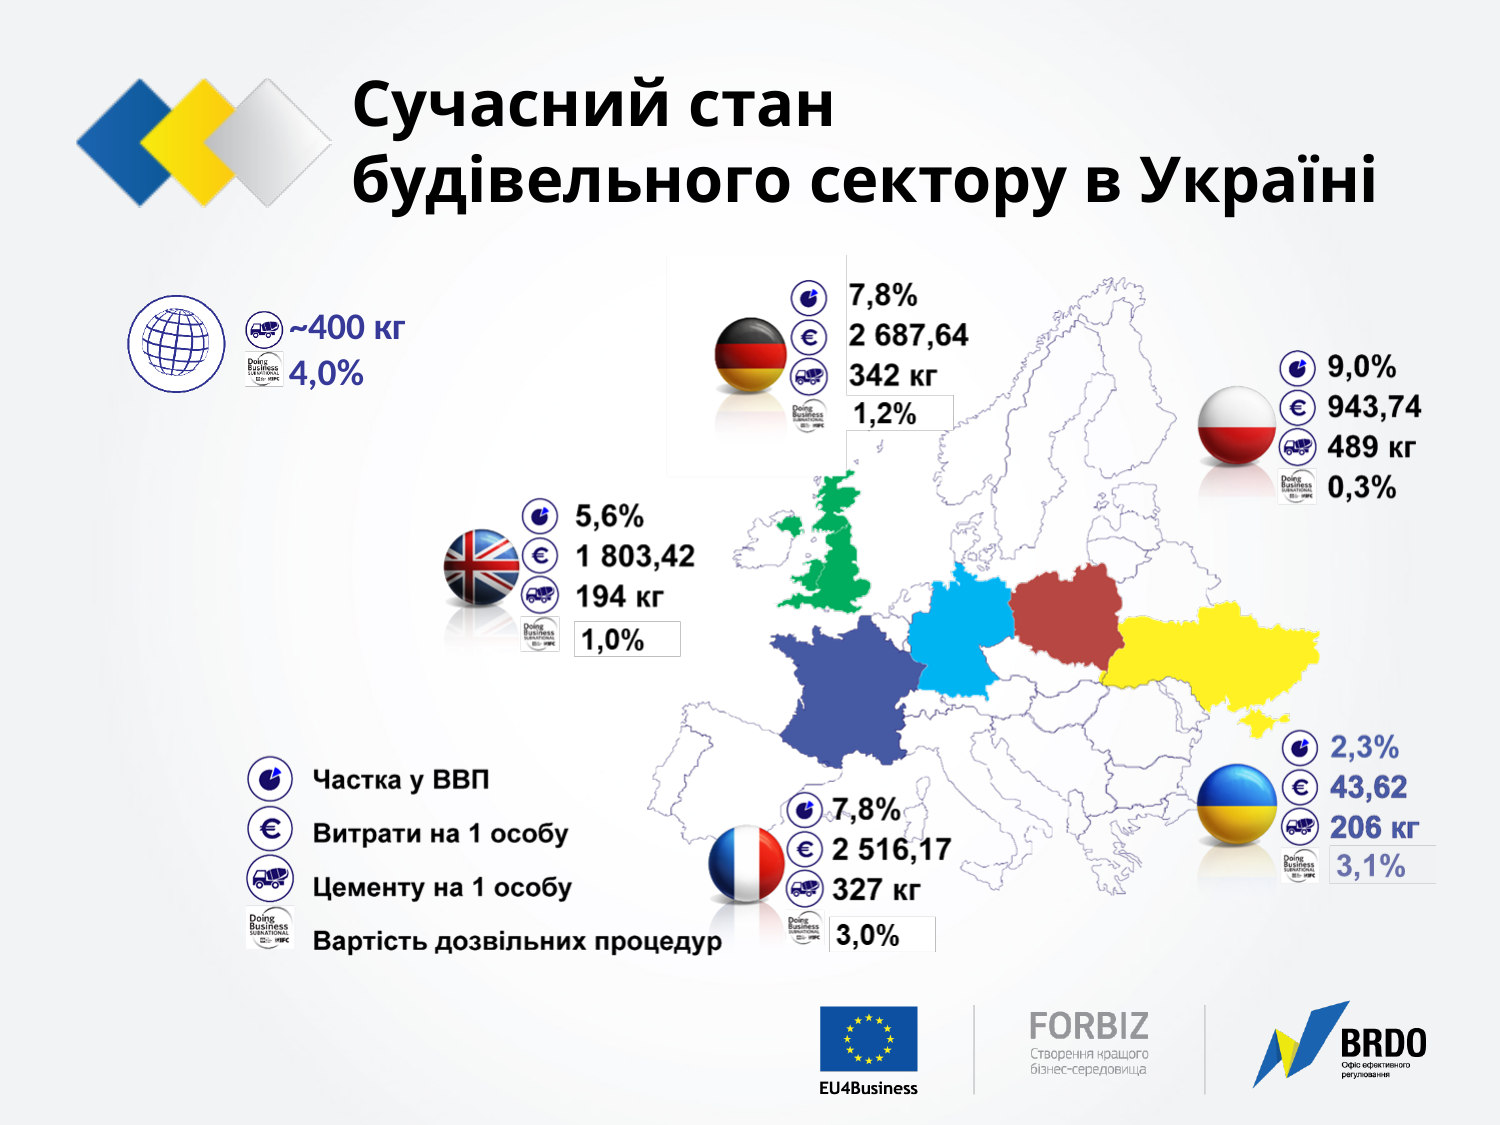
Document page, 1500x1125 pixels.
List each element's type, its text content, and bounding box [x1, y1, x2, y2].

title Сучасний стан будівельного сектору в Україні [336, 45, 1425, 233]
picture [0, 0, 1500, 1125]
